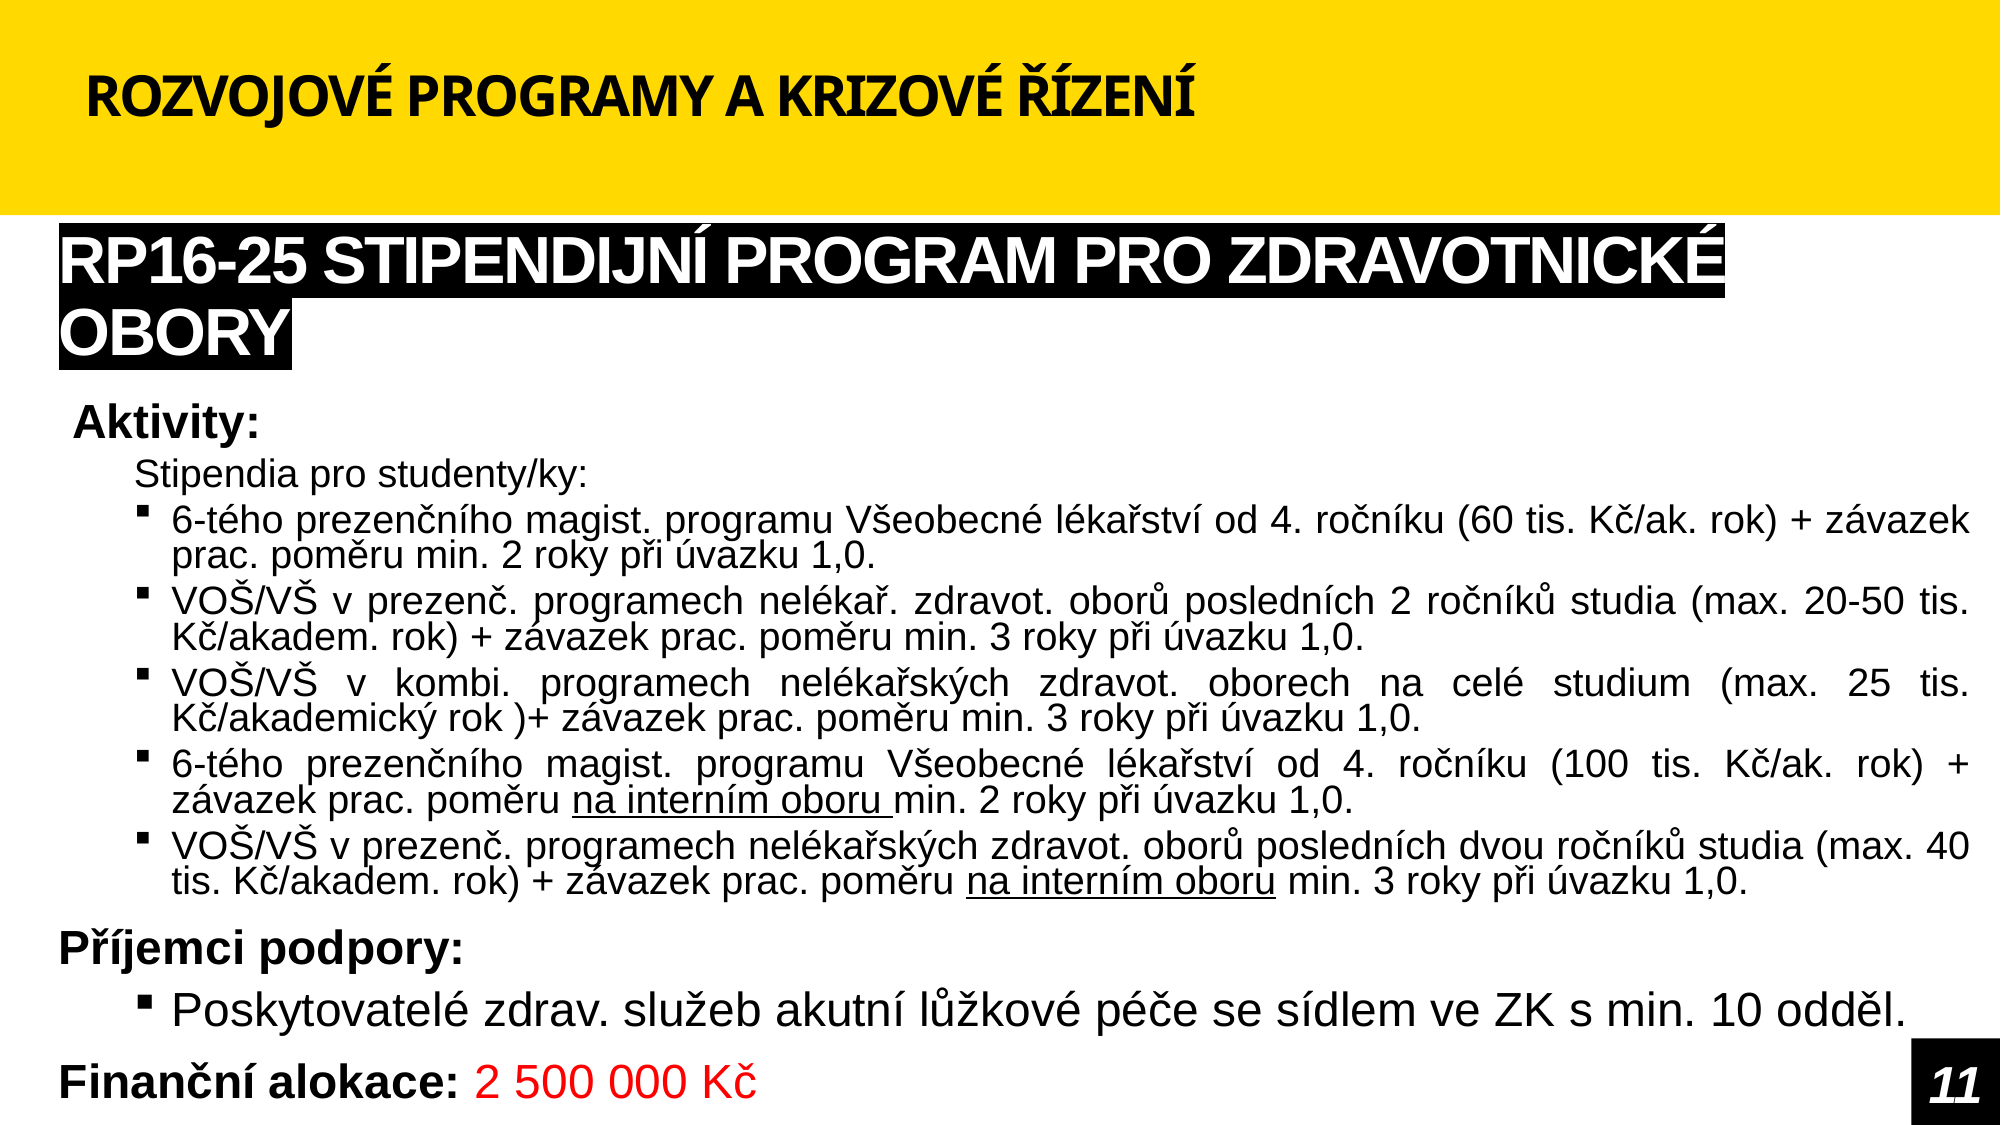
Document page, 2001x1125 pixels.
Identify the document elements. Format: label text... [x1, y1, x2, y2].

list RP16-25 STIPENDIJNÍ PROGRAM PRO ZDRAVOTNICKÉ OBORY Aktivity: Stipendia pro studenty/ky: 6-tého prezenčního magist. programu Všeobecné lékařství od 4. ročníku (60 tis. Kč/ak. rok) + závazek prac. poměru min. 2 roky při úvazku 1,0. VOŠ/VŠ v prezenč. programech nelékař. zdravot. oborů posledních 2 ročníků studia (max. 20-50 tis. Kč/akadem. rok) + závazek prac. poměru min. 3 roky při úvazku 1,0. VOŠ/VŠ v kombi. programech nelékařských zdravot. oborech na celé studium (max. 25 tis. Kč/akademický rok )+ závazek prac. poměru min. 3 roky při úvazku 1,0. 6-tého prezenčního magist. programu Všeobecné lékařství od 4. ročníku (100 tis. Kč/ak. rok) + závazek prac. poměru na interním oboru min. 2 roky při úvazku 1,0. VOŠ/VŠ v prezenč. programech nelékařských zdravot. oborů posledních dvou ročníků studia (max. 40 tis. Kč/akadem. rok) + závazek prac. poměru na interním oboru min. 3 roky při úvazku 1,0. Příjemci podpory: Poskytovatelé zdrav. služeb akutní lůžkové péče se sídlem ve ZK s min. 10 odděl. Finanční alokace: 2 500 000 Kč Příjem žádostí: červenec - říjen [0, 218, 2000, 1125]
title ROZVOJOVÉ PROGRAMY A KRIZOVÉ ŘÍZENÍ [69, 60, 1918, 214]
slide_number 11 [1911, 1038, 2000, 1125]
